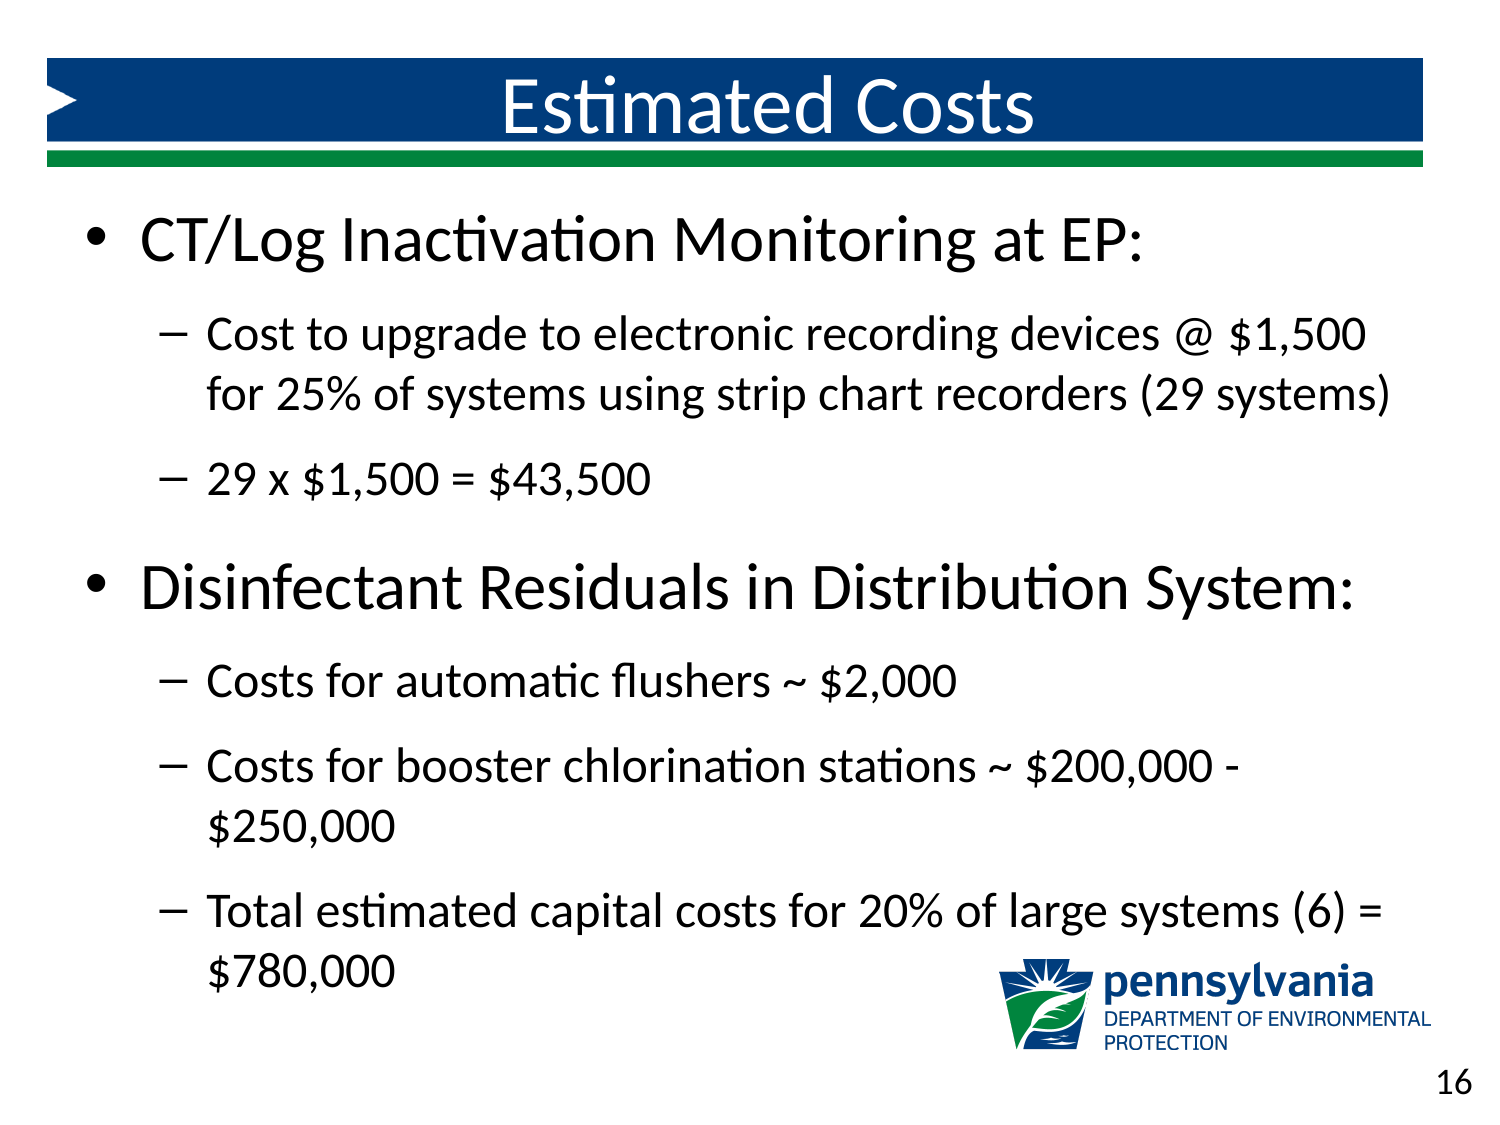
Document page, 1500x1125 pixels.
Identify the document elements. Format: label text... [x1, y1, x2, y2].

list CT/Log Inactivation Monitoring at EP: Cost to upgrade to electronic recording devices @ $1,500 for 25% of systems using strip chart recorders (29 systems) 29 x $1,500 = $43,500 Disinfectant Residuals in Distribution System: Costs for automatic flushers ~ $2,000 Costs for booster chlorination stations ~ $200,000 - $250,000 Total estimated capital costs for 20% of large systems (6) = $780,000 [69, 187, 1420, 988]
picture [999, 958, 1431, 1051]
text_box 16 [1420, 1049, 1488, 1110]
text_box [47, 58, 1423, 167]
